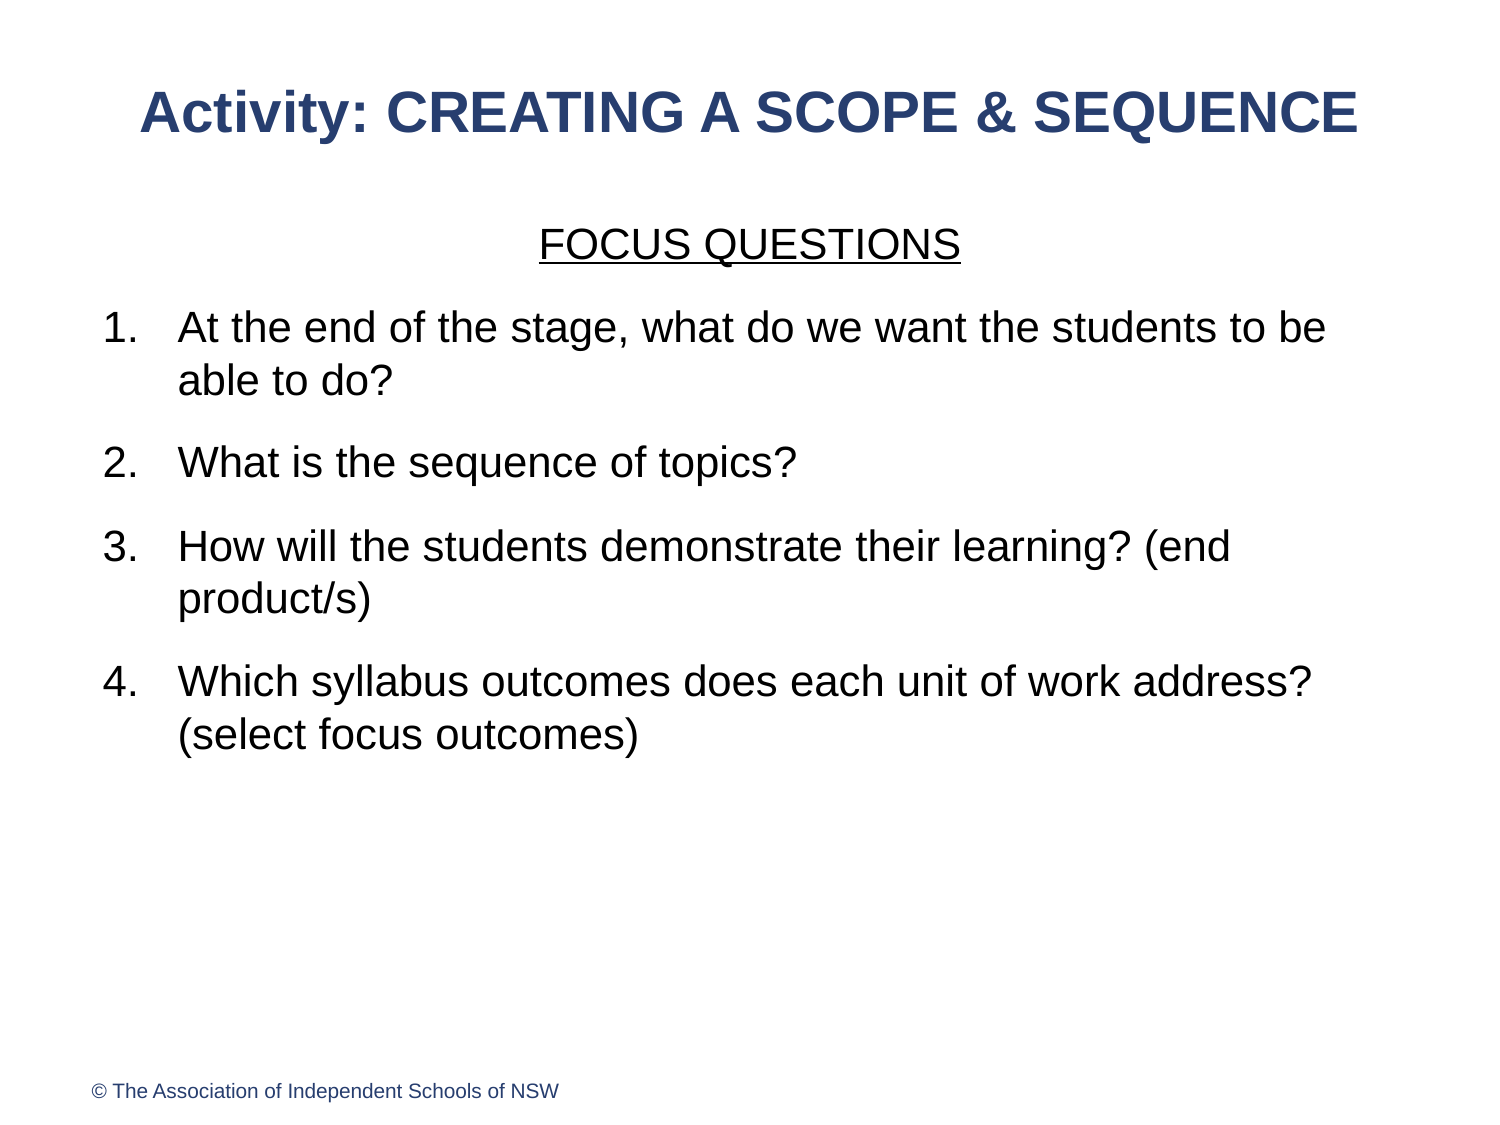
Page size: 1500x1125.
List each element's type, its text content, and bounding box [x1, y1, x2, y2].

title Activity: CREATING A SCOPE & SEQUENCE [87, 66, 1413, 149]
list FOCUS QUESTIONS At the end of the stage, what do we want the students to be able to do? What is the sequence of topics? How will the students demonstrate their learning? (end product/s) Which syllabus outcomes does each unit of work address? (select focus outcomes) [87, 208, 1413, 1038]
